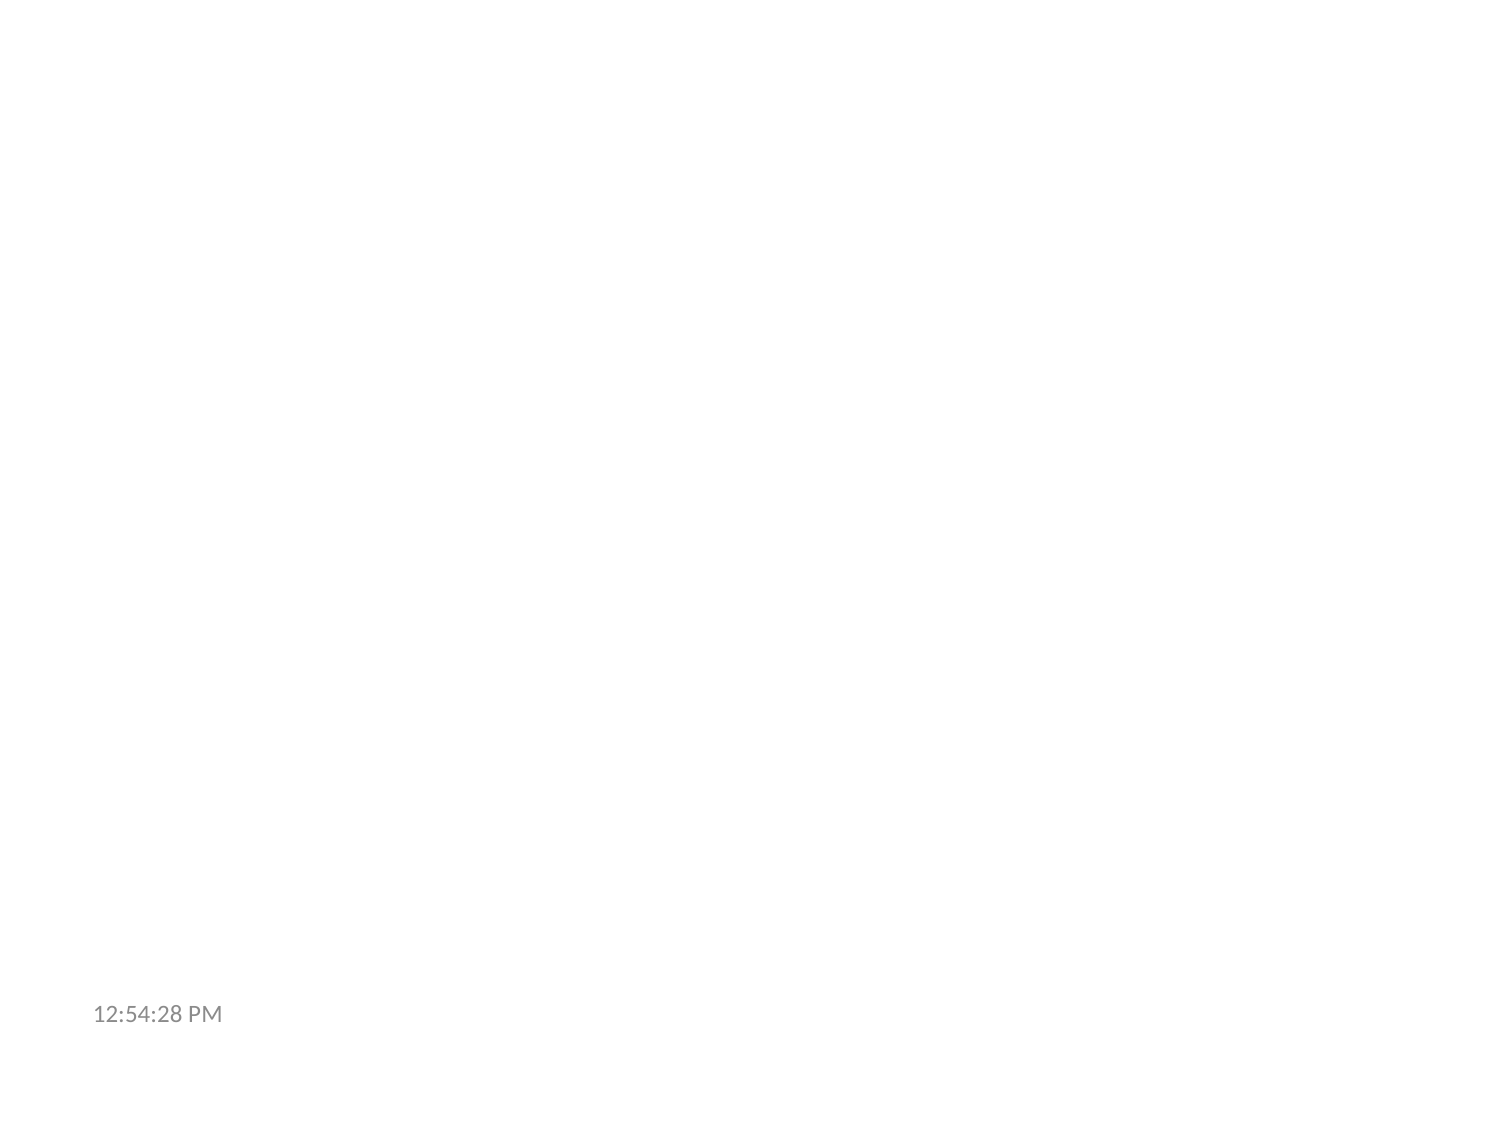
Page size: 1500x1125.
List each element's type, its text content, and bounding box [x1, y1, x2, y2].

text_box 3:35:09 PM [77, 982, 428, 1043]
